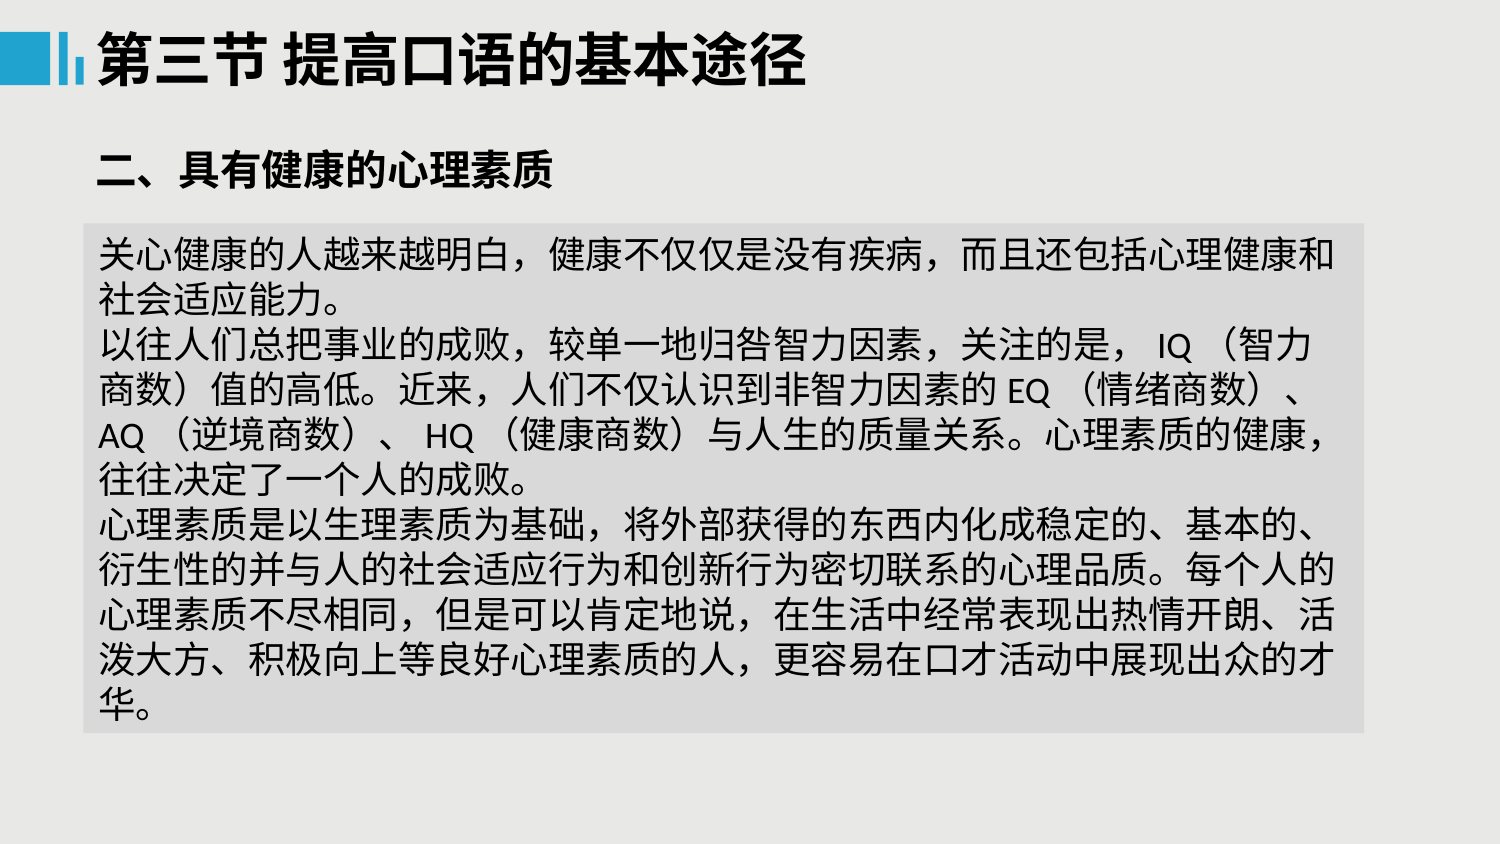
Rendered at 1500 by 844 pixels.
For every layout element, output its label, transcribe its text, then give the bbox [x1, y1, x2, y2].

text_box 第三节 提高口语的基本途径 [83, 17, 1412, 99]
text_box 二、具有健康的心理素质 [83, 138, 1304, 200]
text_box 关心健康的人越来越明白，健康不仅仅是没有疾病，而且还包括心理健康和社会适应能力。 以往人们总把事业的成败，较单一地归咎智力因素，关注的是，IQ（智力商数）值的高低。近来，人们不仅认识到非智力因素的EQ（情绪商数）、AQ（逆境商数）、HQ（健康商数）与人生的质量关系。心理素质的健康，往往决定了一个人的成败。 心理素质是以生理素质为基础，将外部获得的东西内化成稳定的、基本的、衍生性的并与人的社会适应行为和创新行为密切联系的心理品质。每个人的心理素质不尽相同，但是可以肯定地说，在生活中经常表现出热情开朗、活泼大方、积极向上等良好心理素质的人，更容易在口才活动中展现出众的才华。 [83, 223, 1365, 734]
text_box [74, 55, 83, 87]
text_box [0, 30, 52, 87]
text_box [57, 30, 70, 87]
